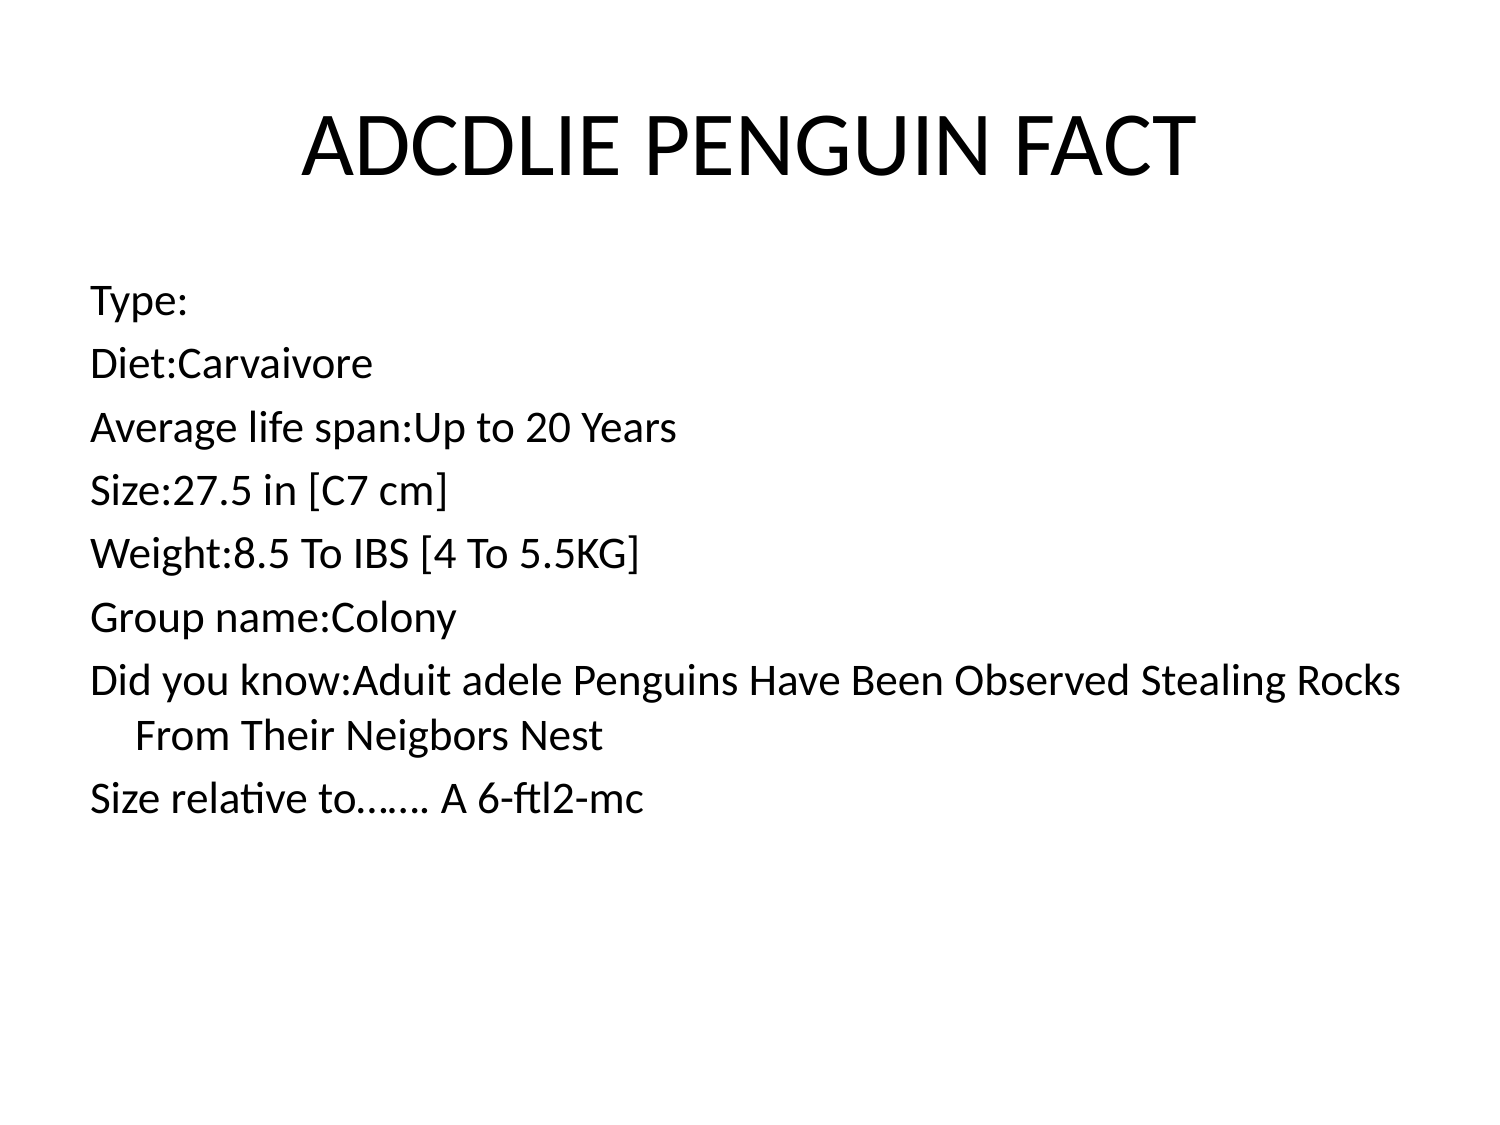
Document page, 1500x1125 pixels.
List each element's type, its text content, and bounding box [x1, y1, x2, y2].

title ADCDLIE PENGUIN FACT [75, 45, 1425, 233]
list Type: Diet:Carvaivore Average life span:Up to 20 Years Size:27.5 in [C7 cm] Weight:8.5 To IBS [4 To 5.5KG] Group name:Colony Did you know:Aduit adele Penguins Have Been Observed Stealing Rocks From Their Neigbors Nest Size relative to……. A 6-ftl2-mc [75, 262, 1425, 1005]
